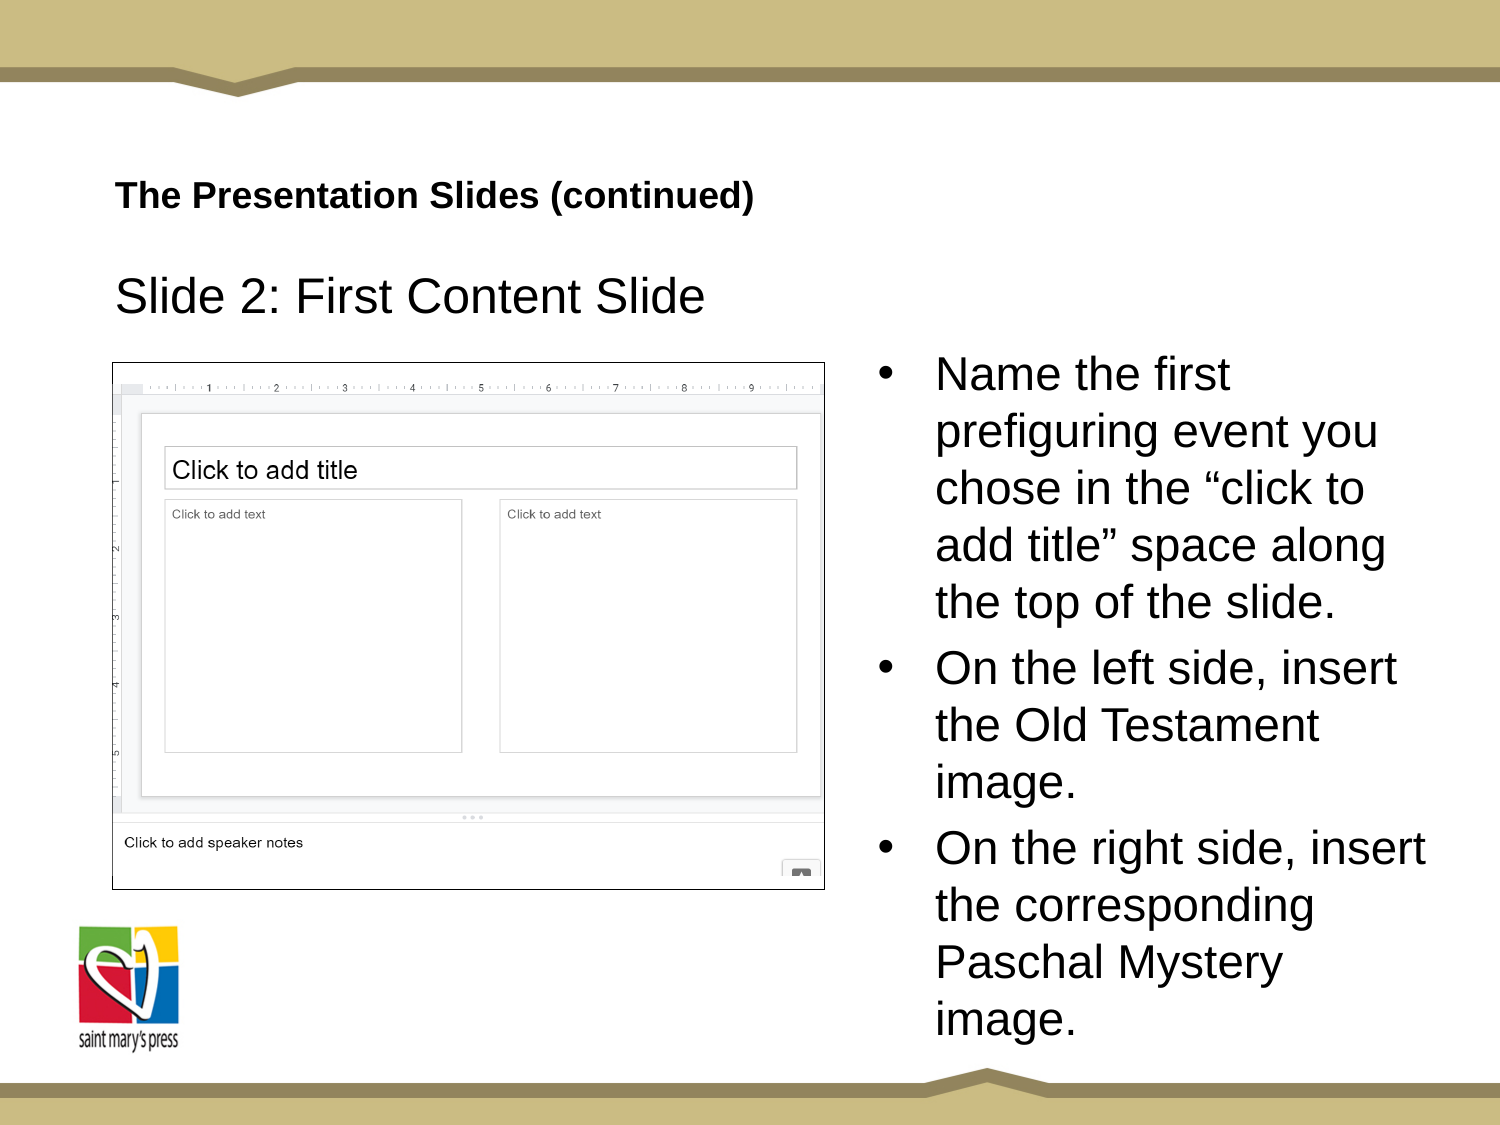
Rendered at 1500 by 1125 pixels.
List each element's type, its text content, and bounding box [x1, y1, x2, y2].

list Slide 2: First Content Slide [99, 255, 888, 363]
text_box Name the first prefiguring event you chose in the “click to add title” space along the top of the slide. On the left side, insert the Old Testament image. On the right side, insert the corresponding Paschal Mystery image. [862, 335, 1450, 1054]
picture [0, 0, 1500, 1125]
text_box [112, 362, 826, 890]
title The Presentation Slides (continued) [99, 149, 1450, 238]
